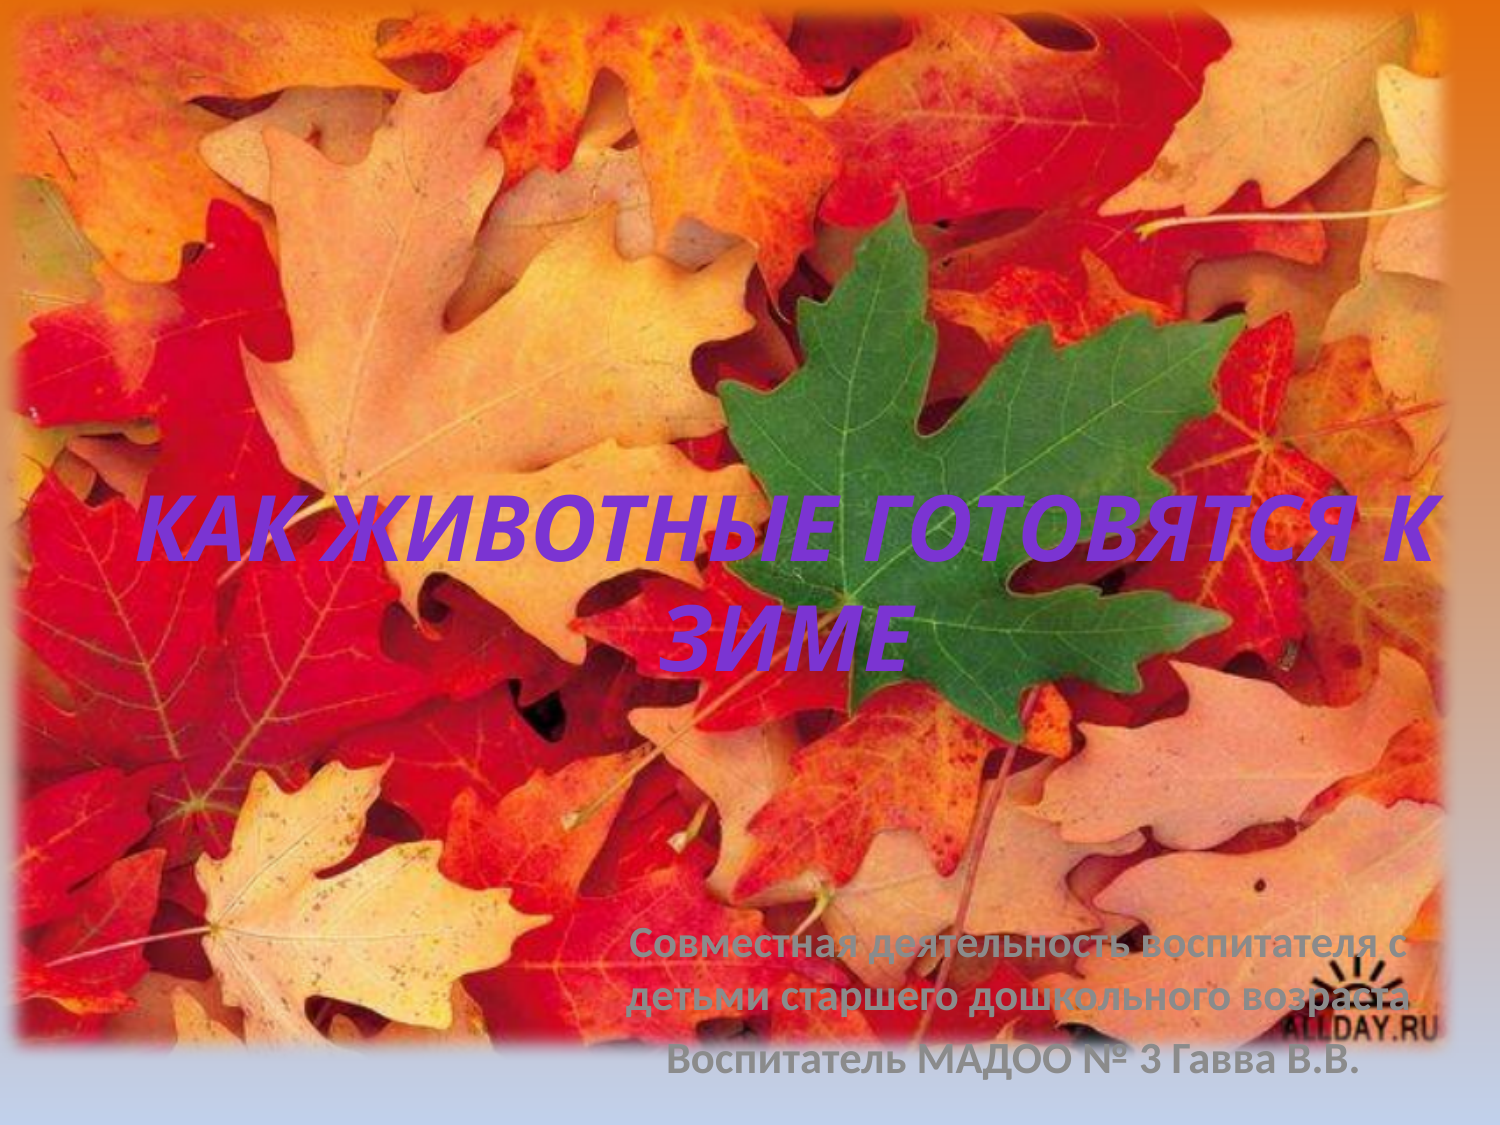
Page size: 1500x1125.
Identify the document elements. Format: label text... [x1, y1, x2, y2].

picture [0, 0, 1459, 1063]
subtitle Совместная деятельность воспитателя с детьми старшего дошкольного возраста Воспитатель МАДОО № 3 Гавва В.В. [537, 905, 1500, 1094]
